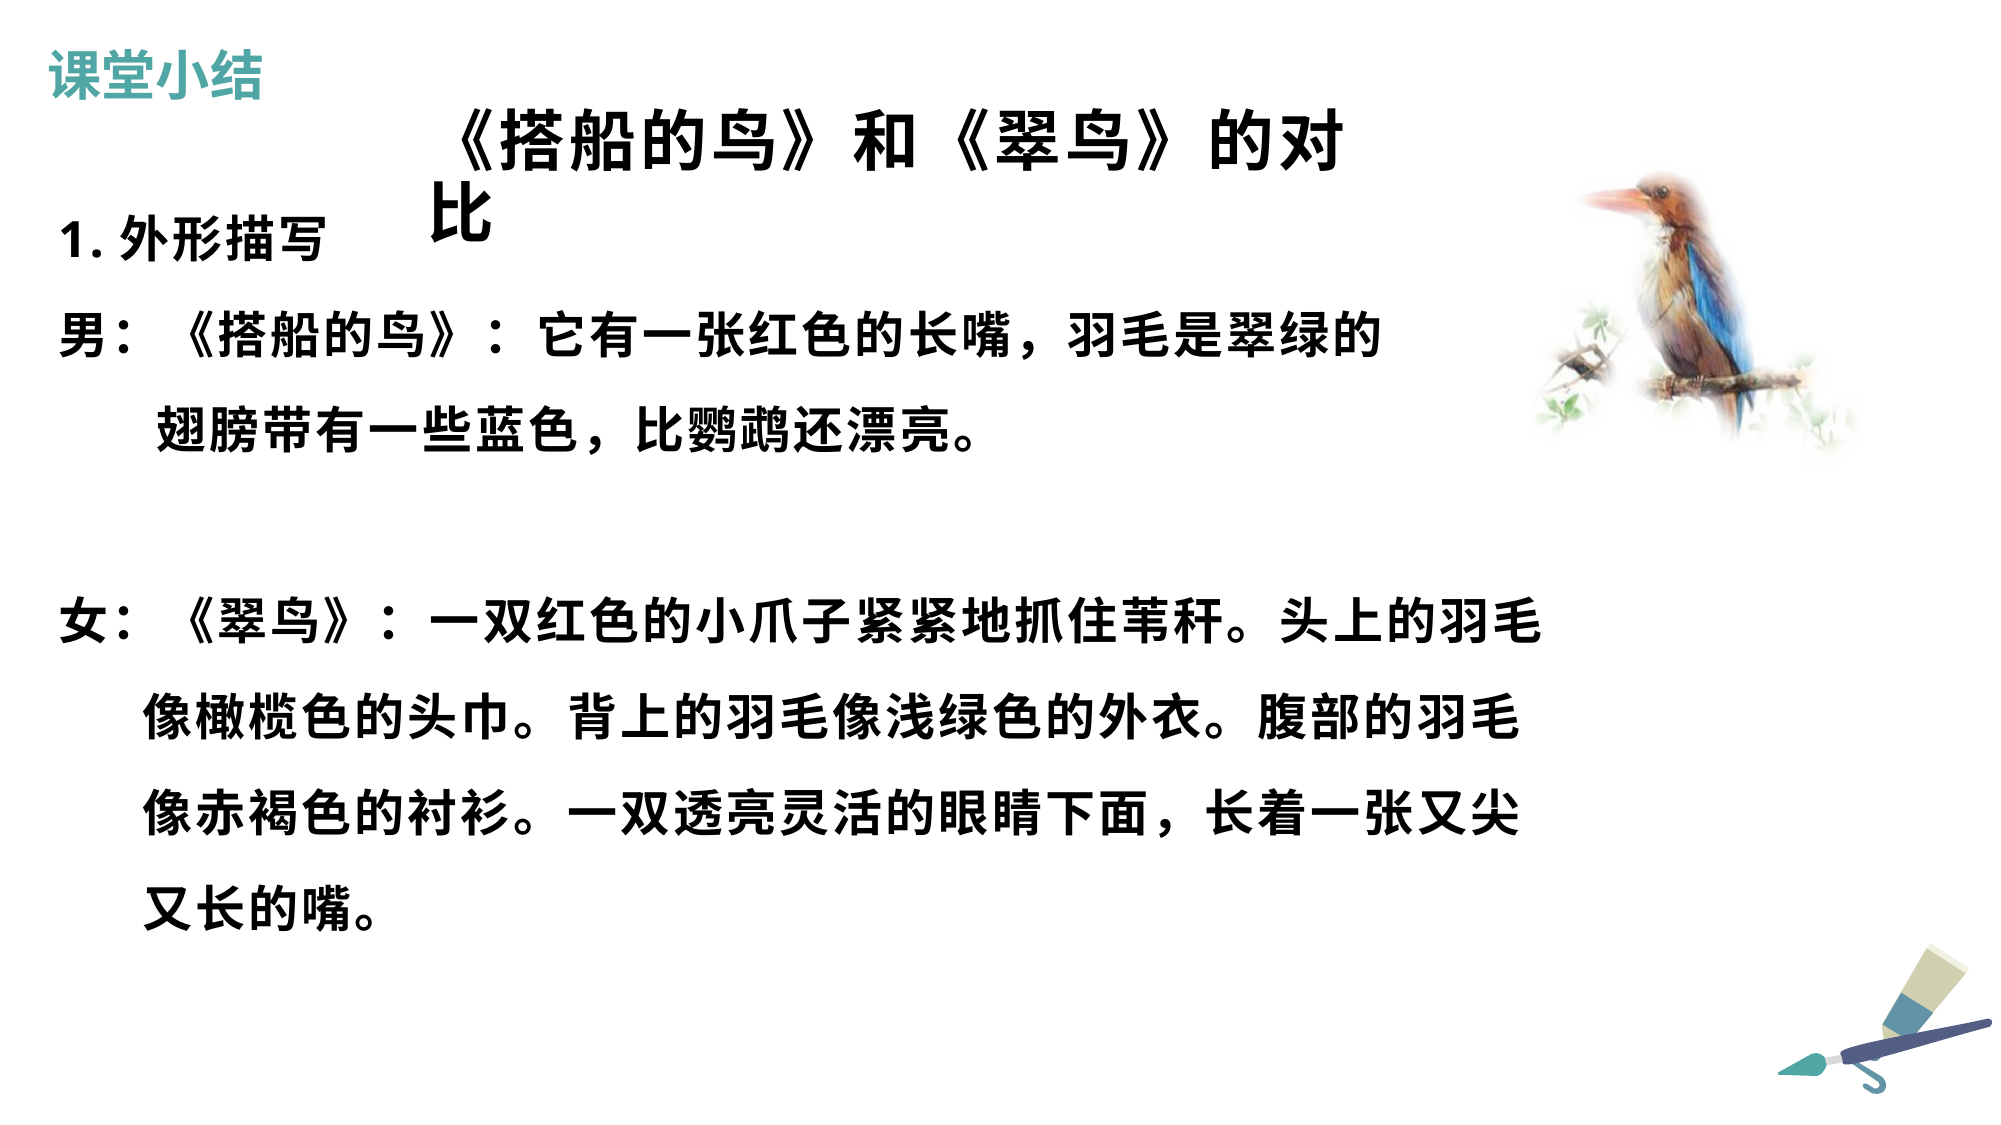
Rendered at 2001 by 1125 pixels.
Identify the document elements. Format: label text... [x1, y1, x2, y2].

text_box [1811, 945, 1974, 1125]
picture [1491, 156, 1896, 550]
list 1.外形描写 男：《搭船的鸟》：它有一张红色的长嘴，羽毛是翠绿的 翅膀带有一些蓝色，比鹦鹉还漂亮。 女：《翠鸟》：一双红色的小爪子紧紧地抓住苇秆。头上的羽毛 像橄榄色的头巾。背上的羽毛像浅绿色的外衣。腹部的羽毛 像赤褐色的衬衫。一双透亮灵活的眼睛下面，长着一张又尖 又长的嘴。 [43, 206, 1592, 856]
text_box 课堂小结 [32, 33, 347, 114]
title 《搭船的鸟》和《翠鸟》的对比 [412, 99, 1401, 206]
